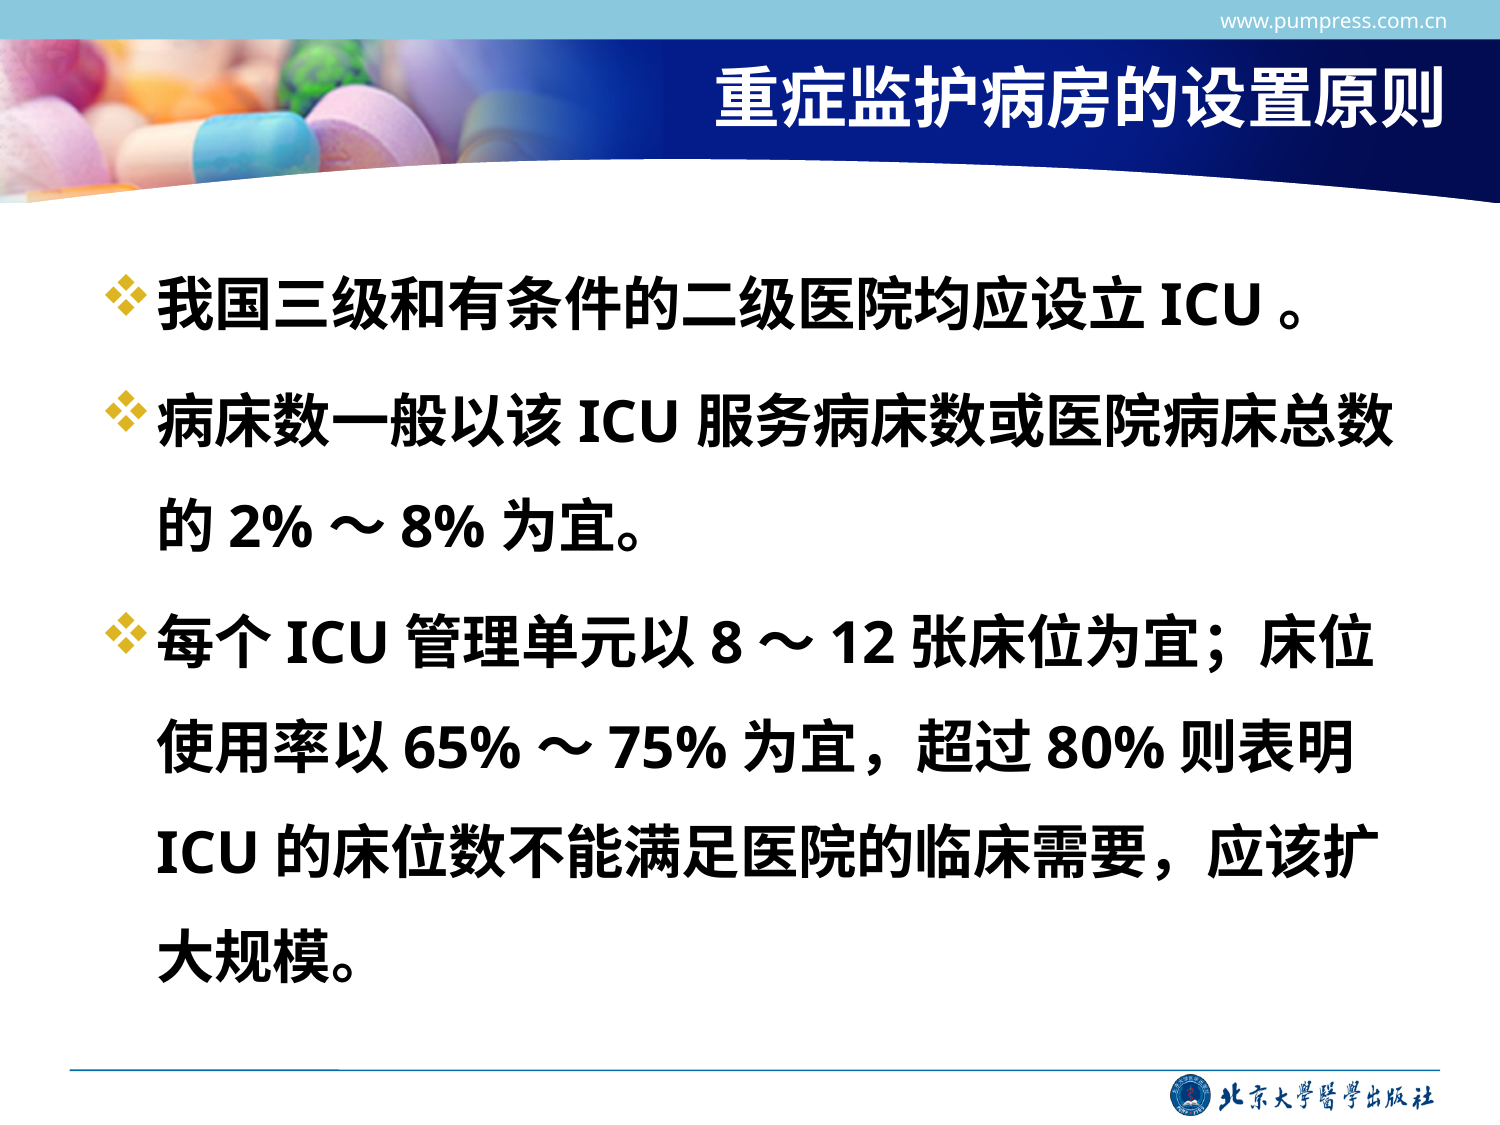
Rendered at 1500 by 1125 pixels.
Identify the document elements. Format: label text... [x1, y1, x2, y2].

list 我国三级和有条件的二级医院均应设立ICU。 病床数一般以该ICU服务病床数或医院病床总数的2%～8%为宜。 每个ICU管理单元以8～12张床位为宜；床位使用率以65%～75%为宜，超过80%则表明ICU的床位数不能满足医院的临床需要，应该扩大规模。 [85, 224, 1430, 1025]
picture [1170, 1074, 1436, 1118]
picture [0, 40, 1500, 203]
title 重症监护病房的设置原则 [137, 50, 1463, 143]
slide_number www.pumpress.com.cn [1024, 0, 1463, 38]
